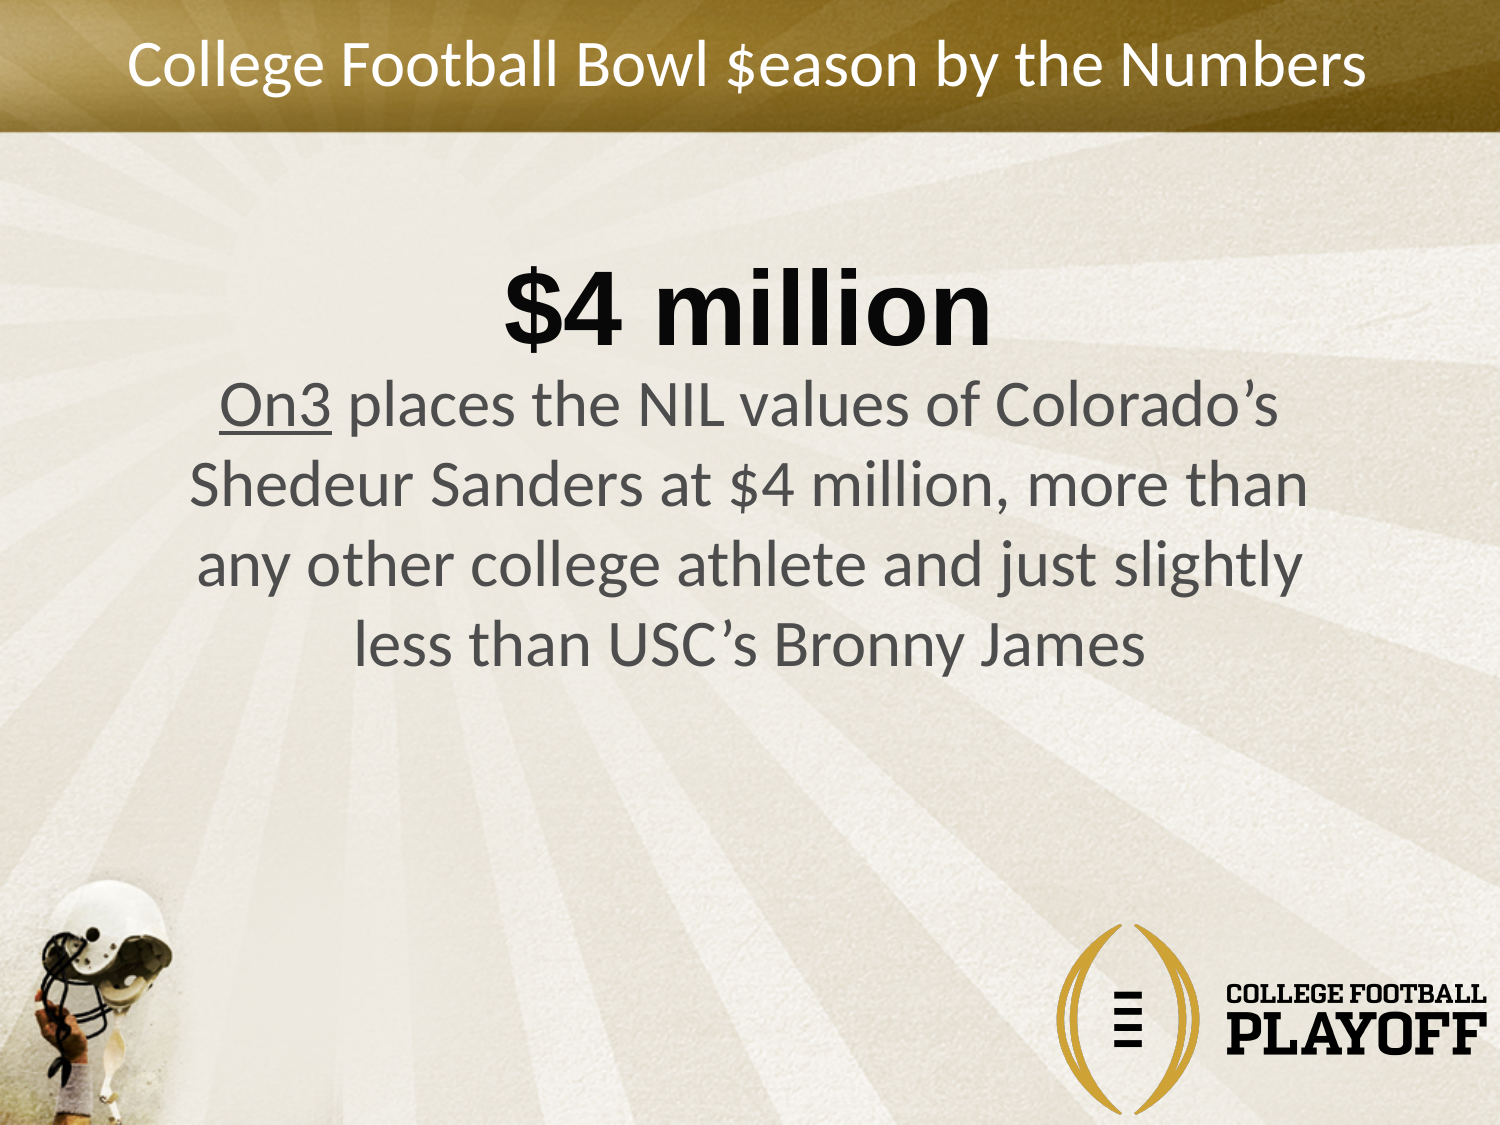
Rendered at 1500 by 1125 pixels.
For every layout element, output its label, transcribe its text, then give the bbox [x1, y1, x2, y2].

text_box $4 million [230, 108, 1270, 374]
text_box College Football Bowl $eason by the Numbers [112, 12, 1400, 108]
picture [0, 0, 1500, 1125]
text_box On3 places the NIL values of Colorado’s Shedeur Sanders at $4 million, more than any other college athlete and just slightly less than USC’s Bronny James [148, 352, 1351, 688]
